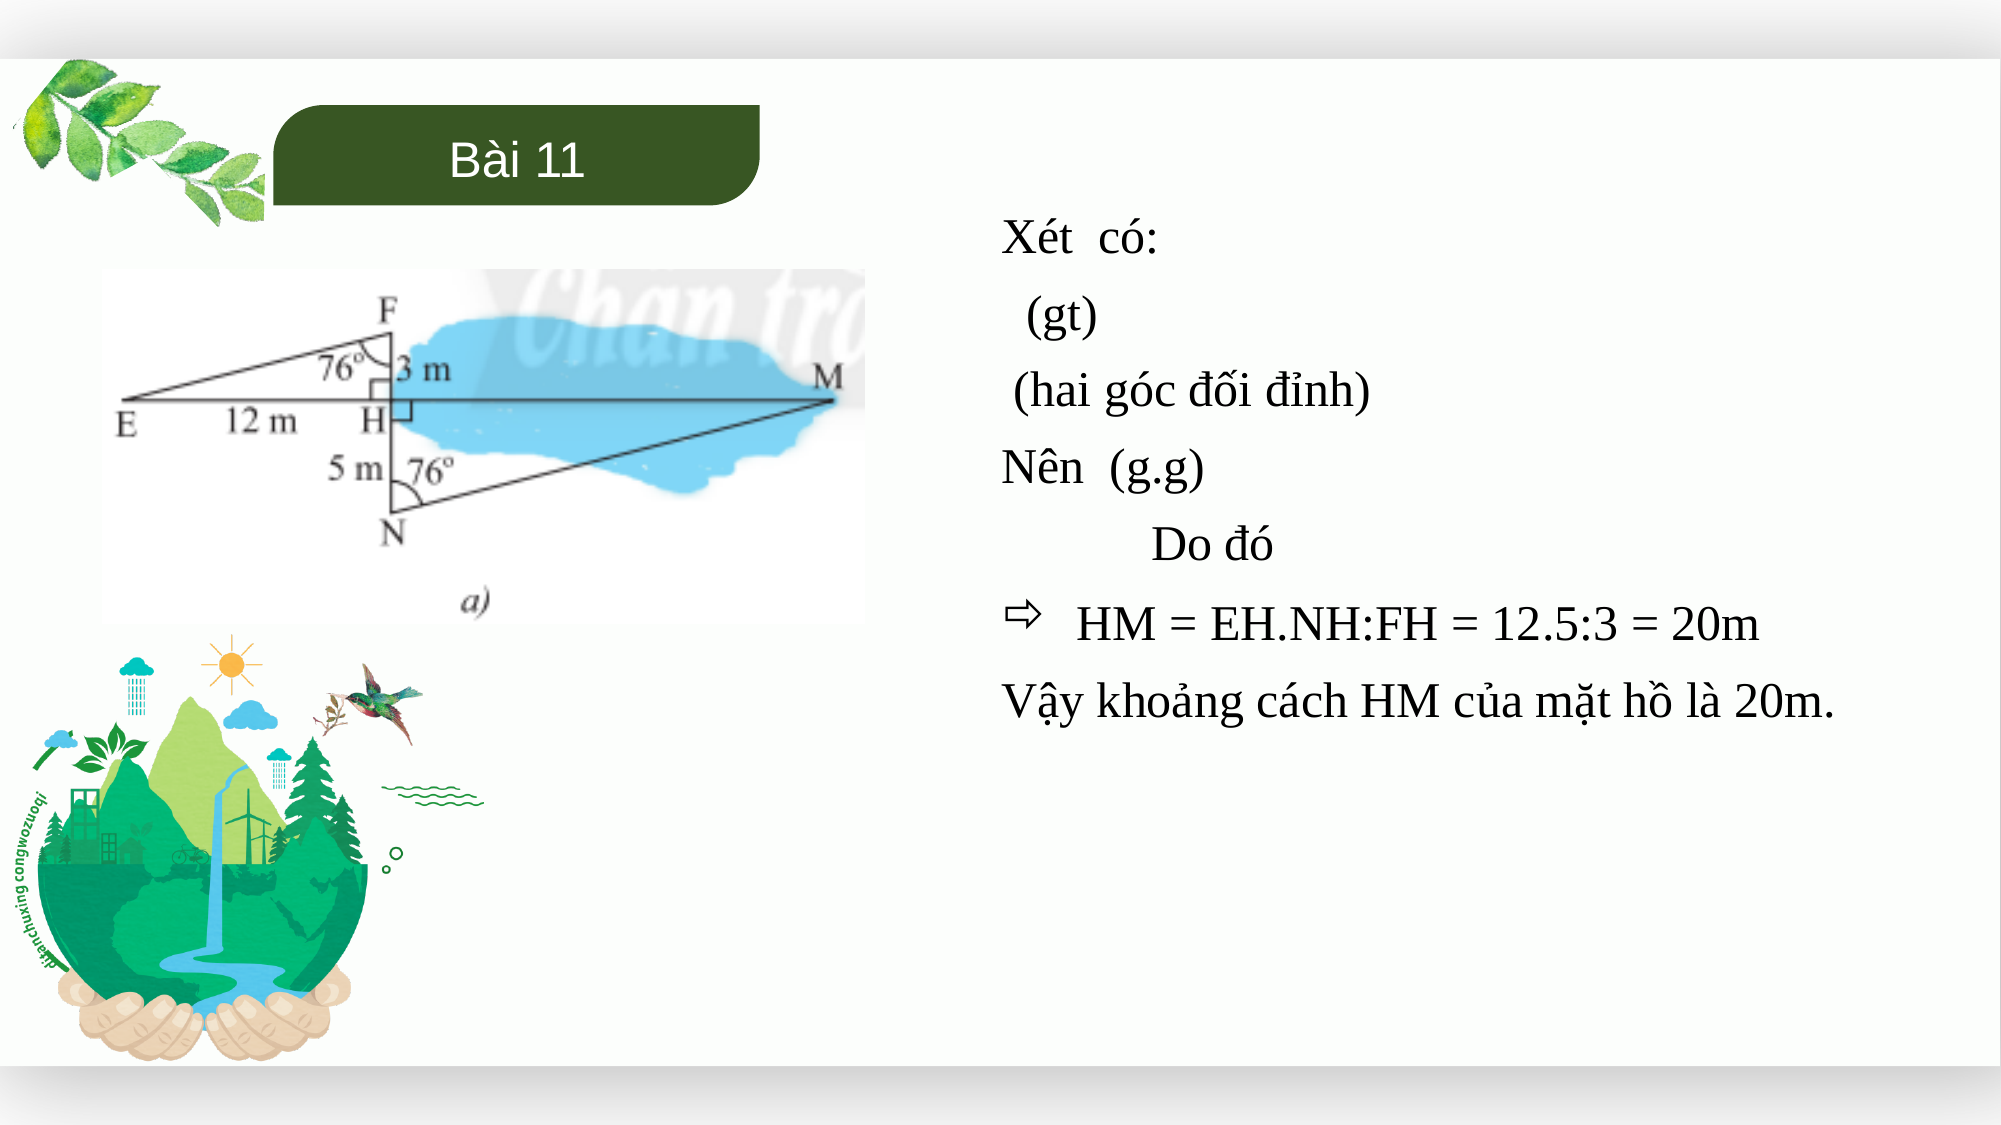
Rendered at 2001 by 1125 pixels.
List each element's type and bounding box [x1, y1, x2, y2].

picture [9, 0, 268, 227]
text_box [273, 105, 895, 206]
picture [0, 587, 484, 1098]
text_box [102, 269, 865, 624]
